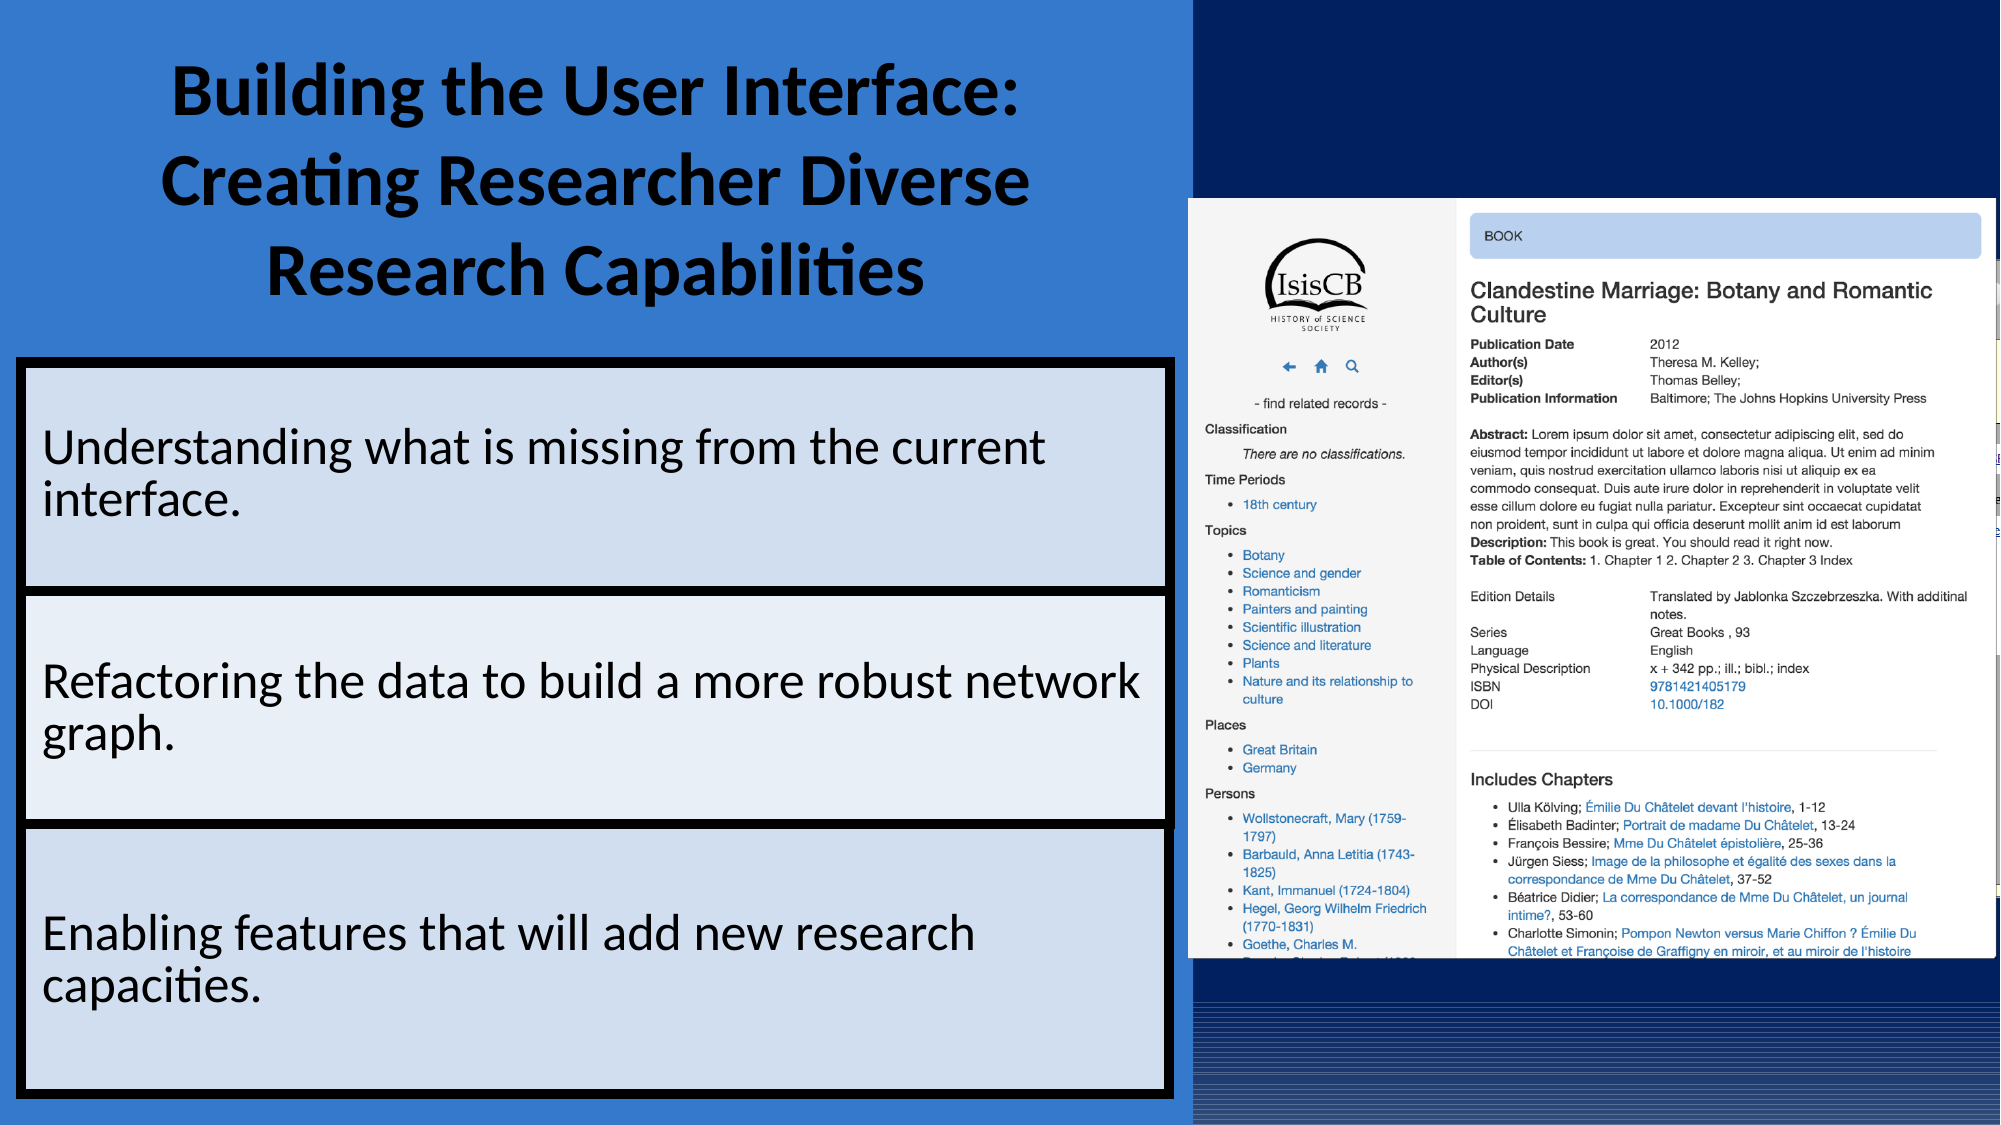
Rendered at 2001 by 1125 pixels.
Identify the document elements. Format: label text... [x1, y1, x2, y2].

text_box [20, 590, 1171, 825]
picture [1188, 198, 2000, 959]
text_box Building the User Interface: Creating Researcher Diverse Research Capabilities [58, 32, 1135, 318]
table_cell Enabling features that will add new research capacities. [20, 829, 1173, 1097]
text_box [20, 361, 1171, 590]
text_box [20, 823, 1170, 1095]
text_box [0, 0, 1194, 1125]
